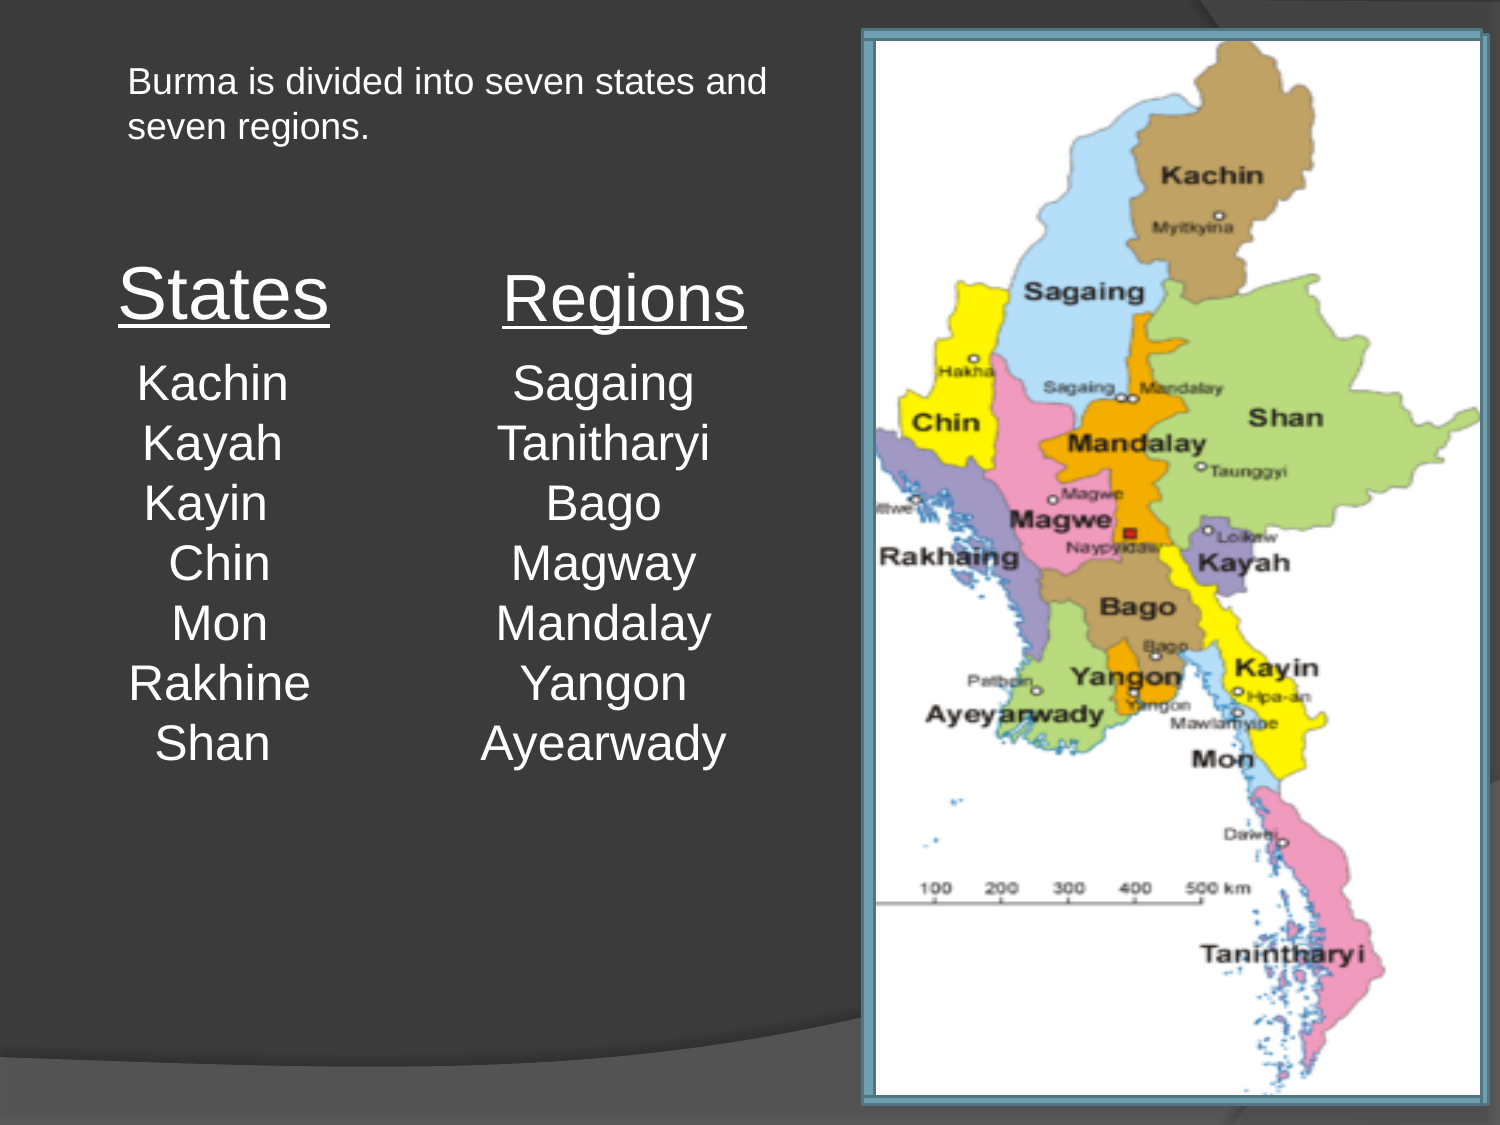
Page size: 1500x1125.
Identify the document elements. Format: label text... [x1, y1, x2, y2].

text_box Kachin Kayah Kayin Chin Mon Rakhine Shan [0, 343, 348, 779]
text_box Regions [487, 247, 853, 343]
text_box States [102, 237, 398, 343]
picture [862, 29, 1482, 1098]
text_box Burma is divided into seven states and seven regions. [112, 49, 853, 155]
text_box Sagaing Tanitharyi Bago Magway Mandalay Yangon Ayearwady [397, 343, 810, 779]
